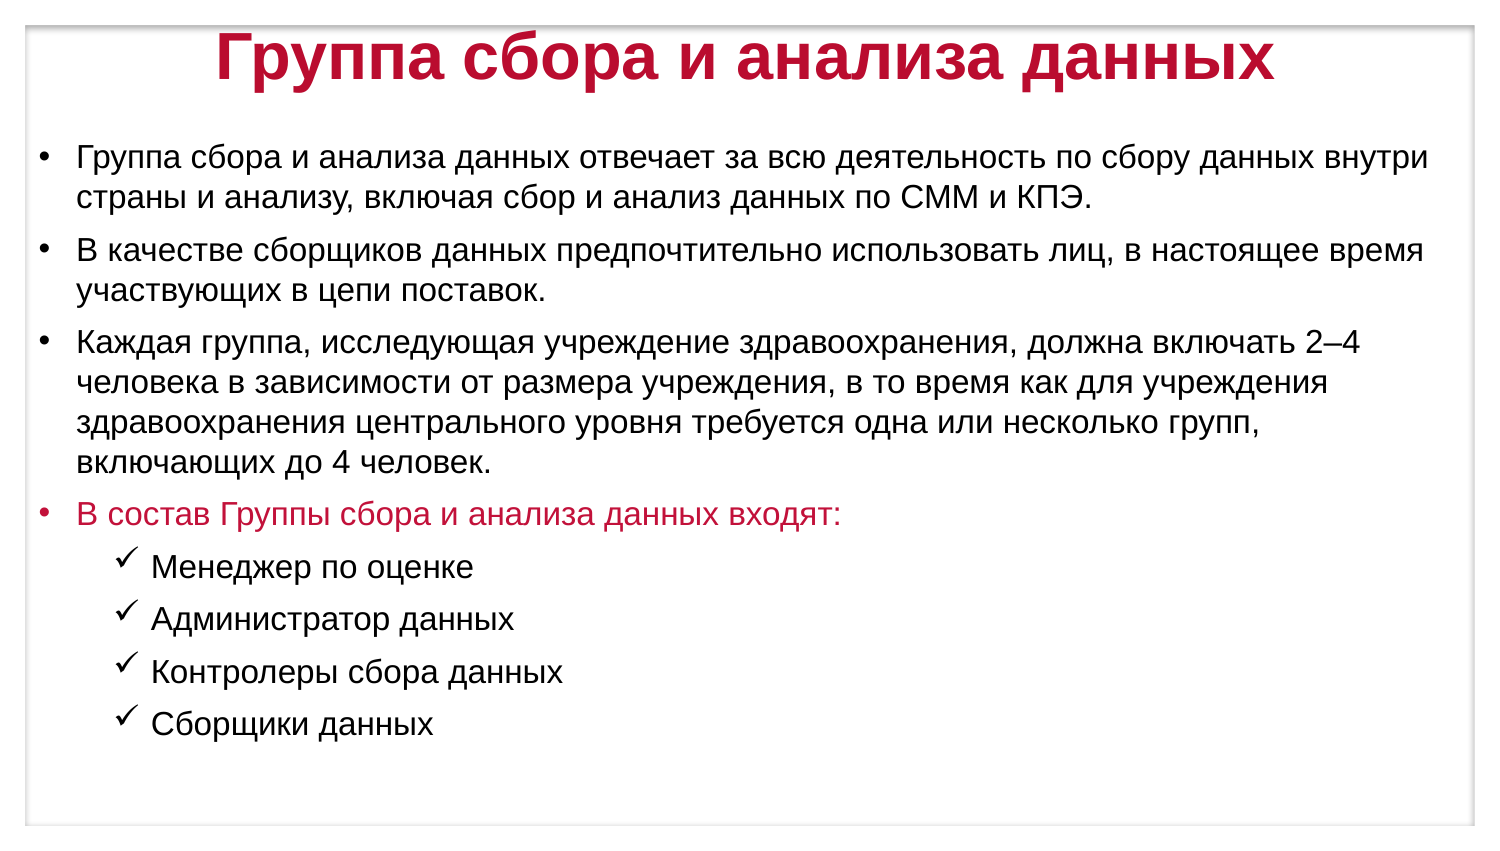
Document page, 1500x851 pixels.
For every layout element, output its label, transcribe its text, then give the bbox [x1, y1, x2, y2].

list Группа сбора и анализа данных отвечает за всю деятельность по сбору данных внутри страны и анализу, включая сбор и анализ данных по СММ и КПЭ. В качестве сборщиков данных предпочтительно использовать лиц, в настоящее время участвующих в цепи поставок. Каждая группа, исследующая учреждение здравоохранения, должна включать 2–4 человека в зависимости от размера учреждения, в то время как для учреждения здравоохранения центрального уровня требуется одна или несколько групп, включающих до 4 человек. В состав Группы сбора и анализа данных входят: Менеджер по оценке Администратор данных Контролеры сбора данных Сборщики данных [23, 128, 1477, 851]
title Группа сбора и анализа данных [42, 4, 1449, 101]
